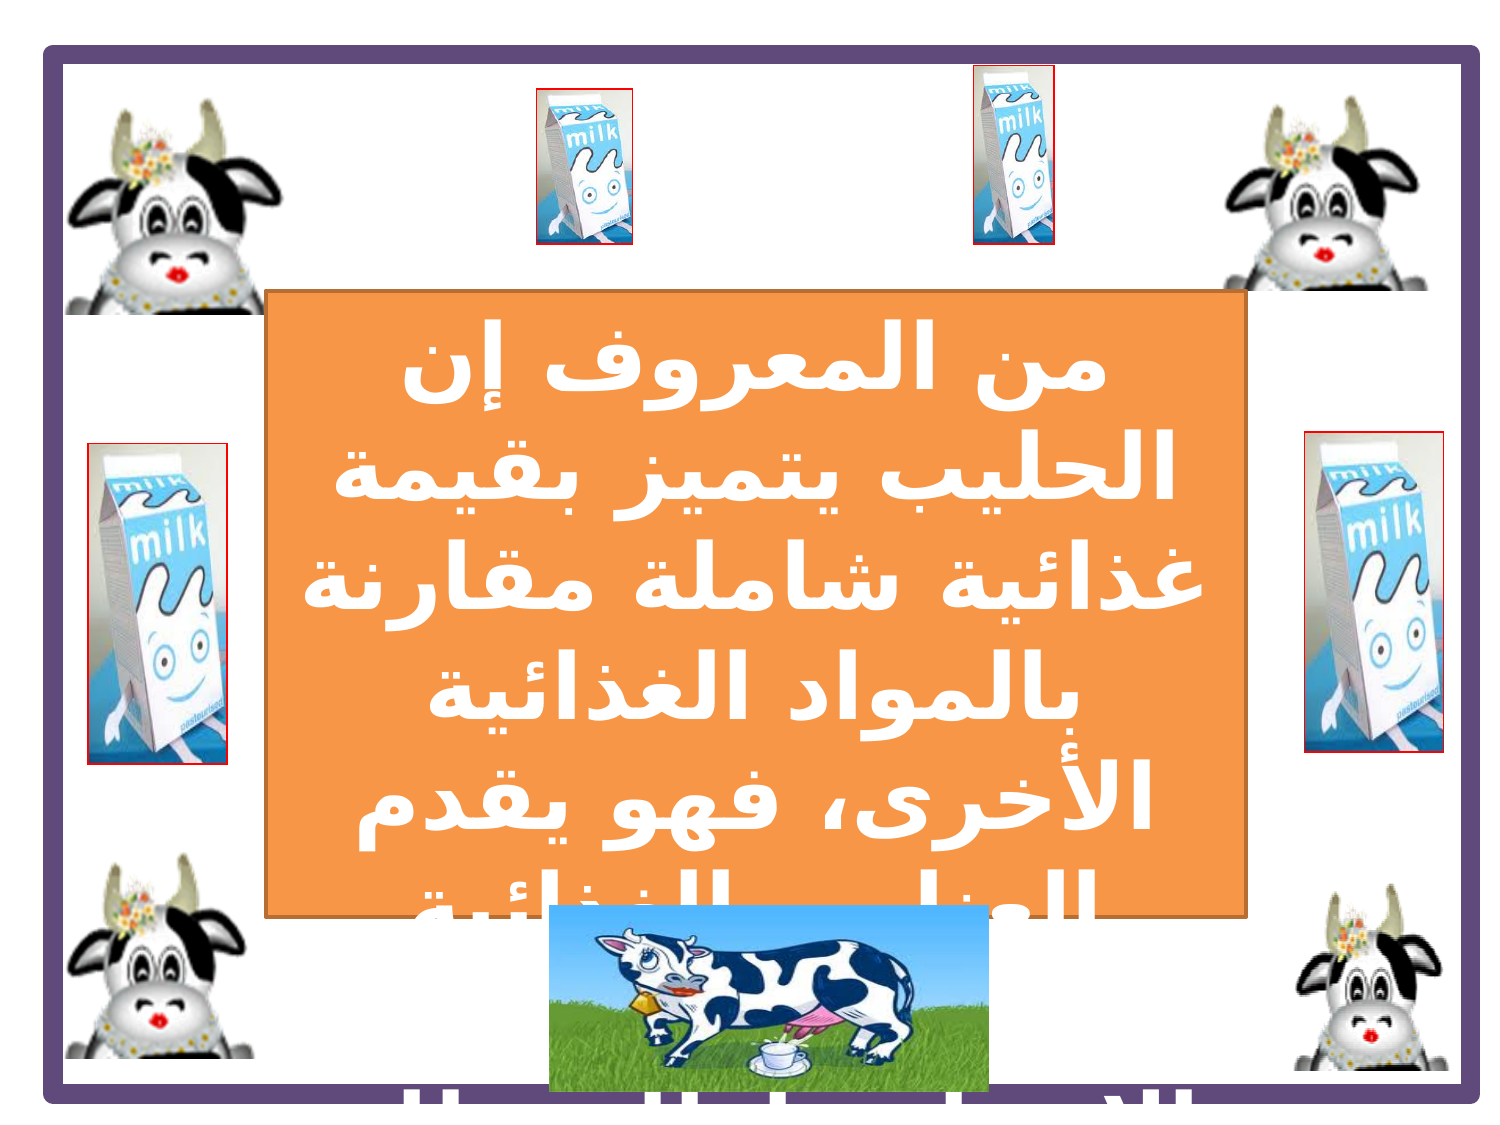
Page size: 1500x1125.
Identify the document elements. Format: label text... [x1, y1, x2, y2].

text_box من المعروف إن الحليب يتميز بقيمة غذائية شاملة مقارنة بالمواد الغذائية الأخرى، فهو يقدم العناصر الغذائية الضرورية لجسم الإنسان، لذلك يطلق عليه اسم "الدم الأبيض". [264, 289, 1248, 919]
picture [1293, 855, 1453, 1071]
picture [210, 754, 227, 764]
text_box [51, 52, 1473, 1096]
picture [88, 444, 227, 764]
picture [537, 89, 633, 244]
picture [64, 822, 259, 1059]
picture [1427, 742, 1444, 752]
picture [1304, 432, 1444, 752]
picture [64, 66, 298, 315]
picture [1222, 66, 1433, 291]
picture [548, 904, 989, 1092]
picture [974, 66, 1054, 244]
